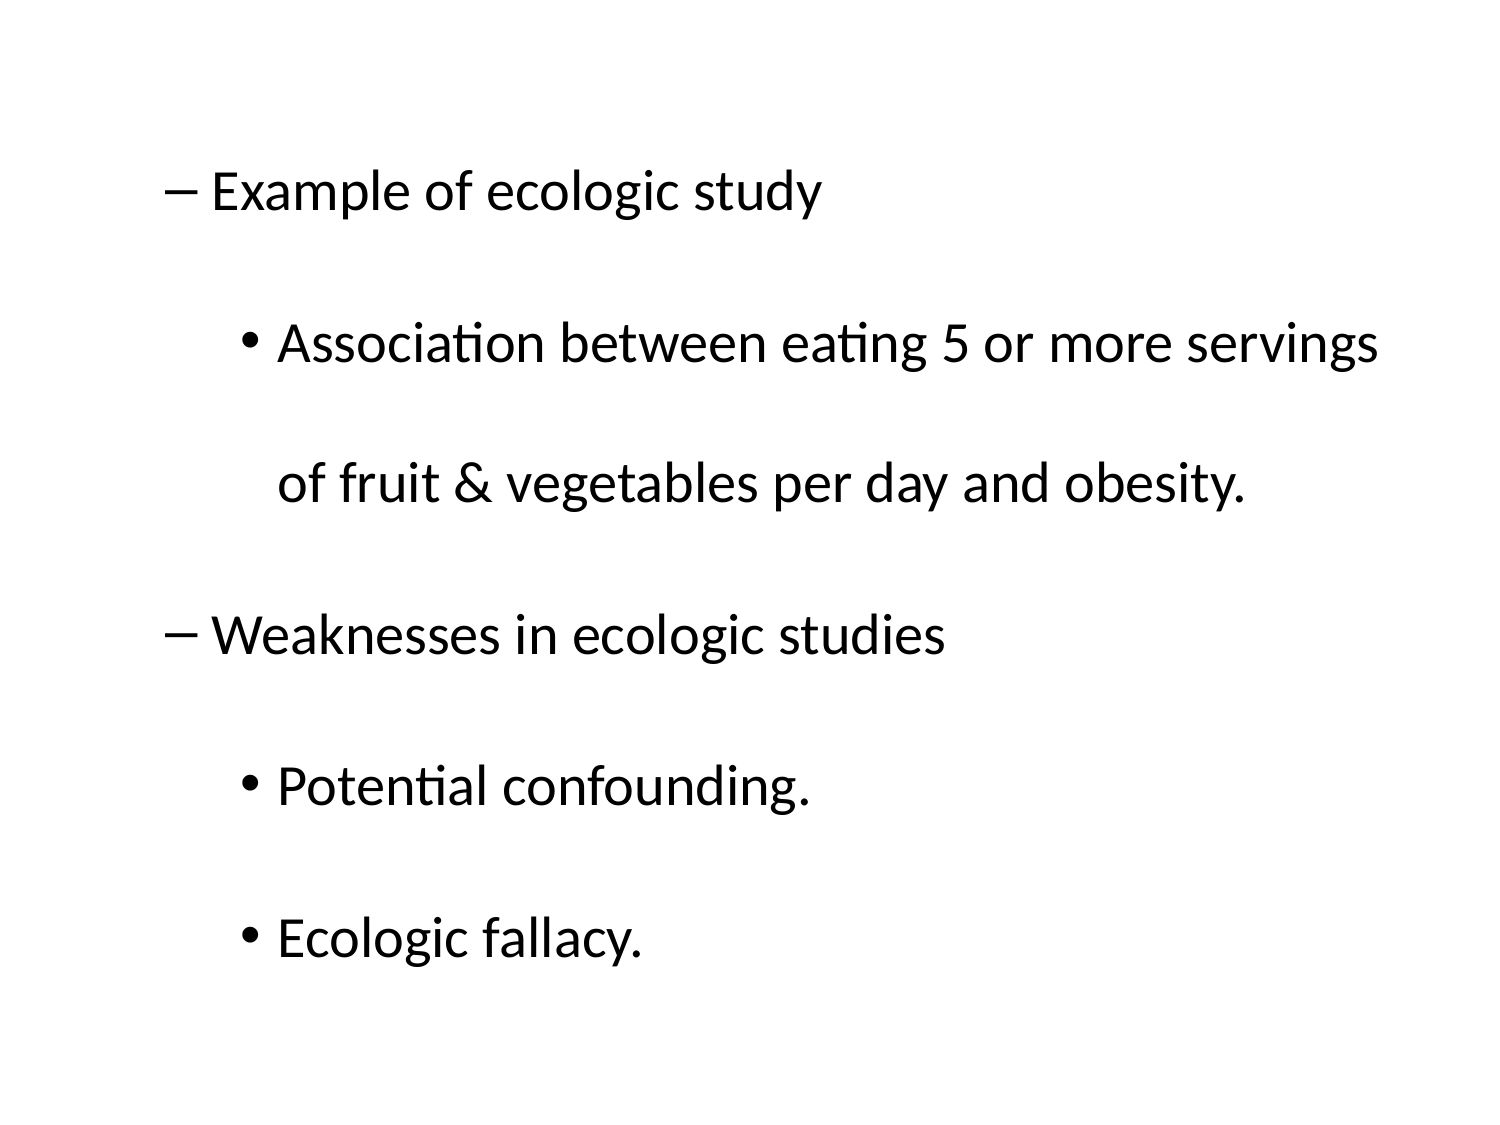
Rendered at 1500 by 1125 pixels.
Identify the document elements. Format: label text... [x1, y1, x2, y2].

list Example of ecologic study Association between eating 5 or more servings of fruit & vegetables per day and obesity. Weaknesses in ecologic studies Potential confounding. Ecologic fallacy. [75, 75, 1425, 1005]
